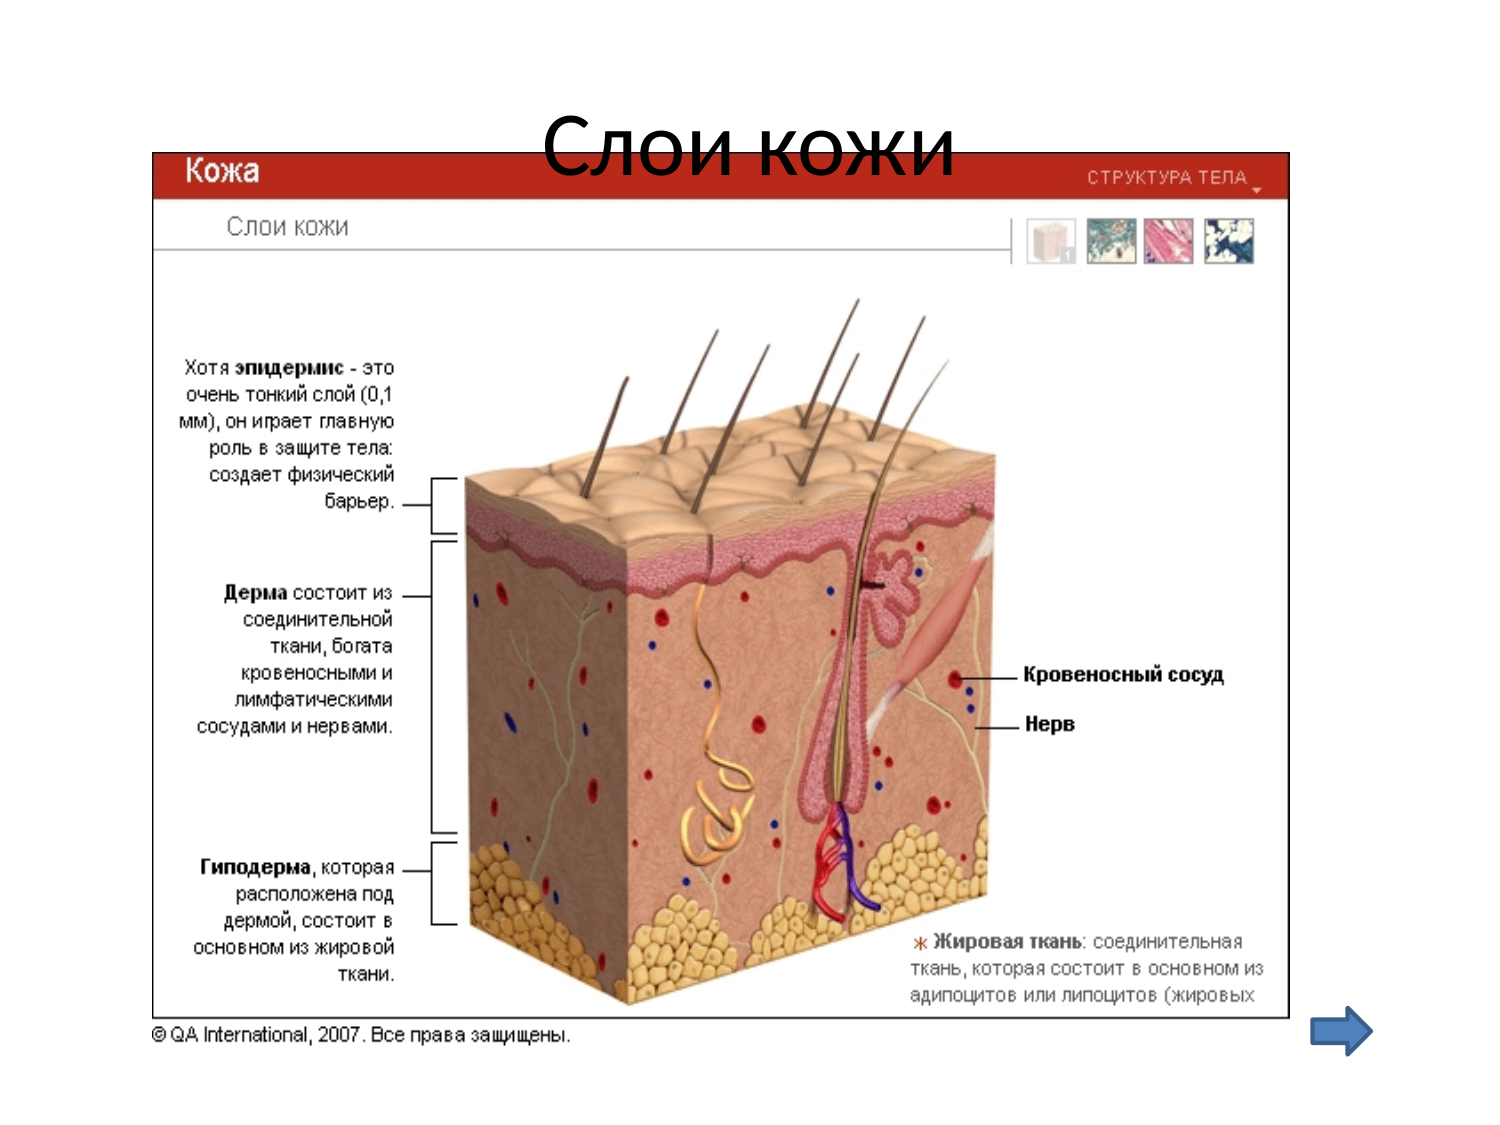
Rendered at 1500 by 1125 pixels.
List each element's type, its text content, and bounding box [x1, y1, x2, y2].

title Слои кожи [75, 45, 1425, 233]
text_box [1310, 1005, 1374, 1057]
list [152, 152, 1290, 1067]
